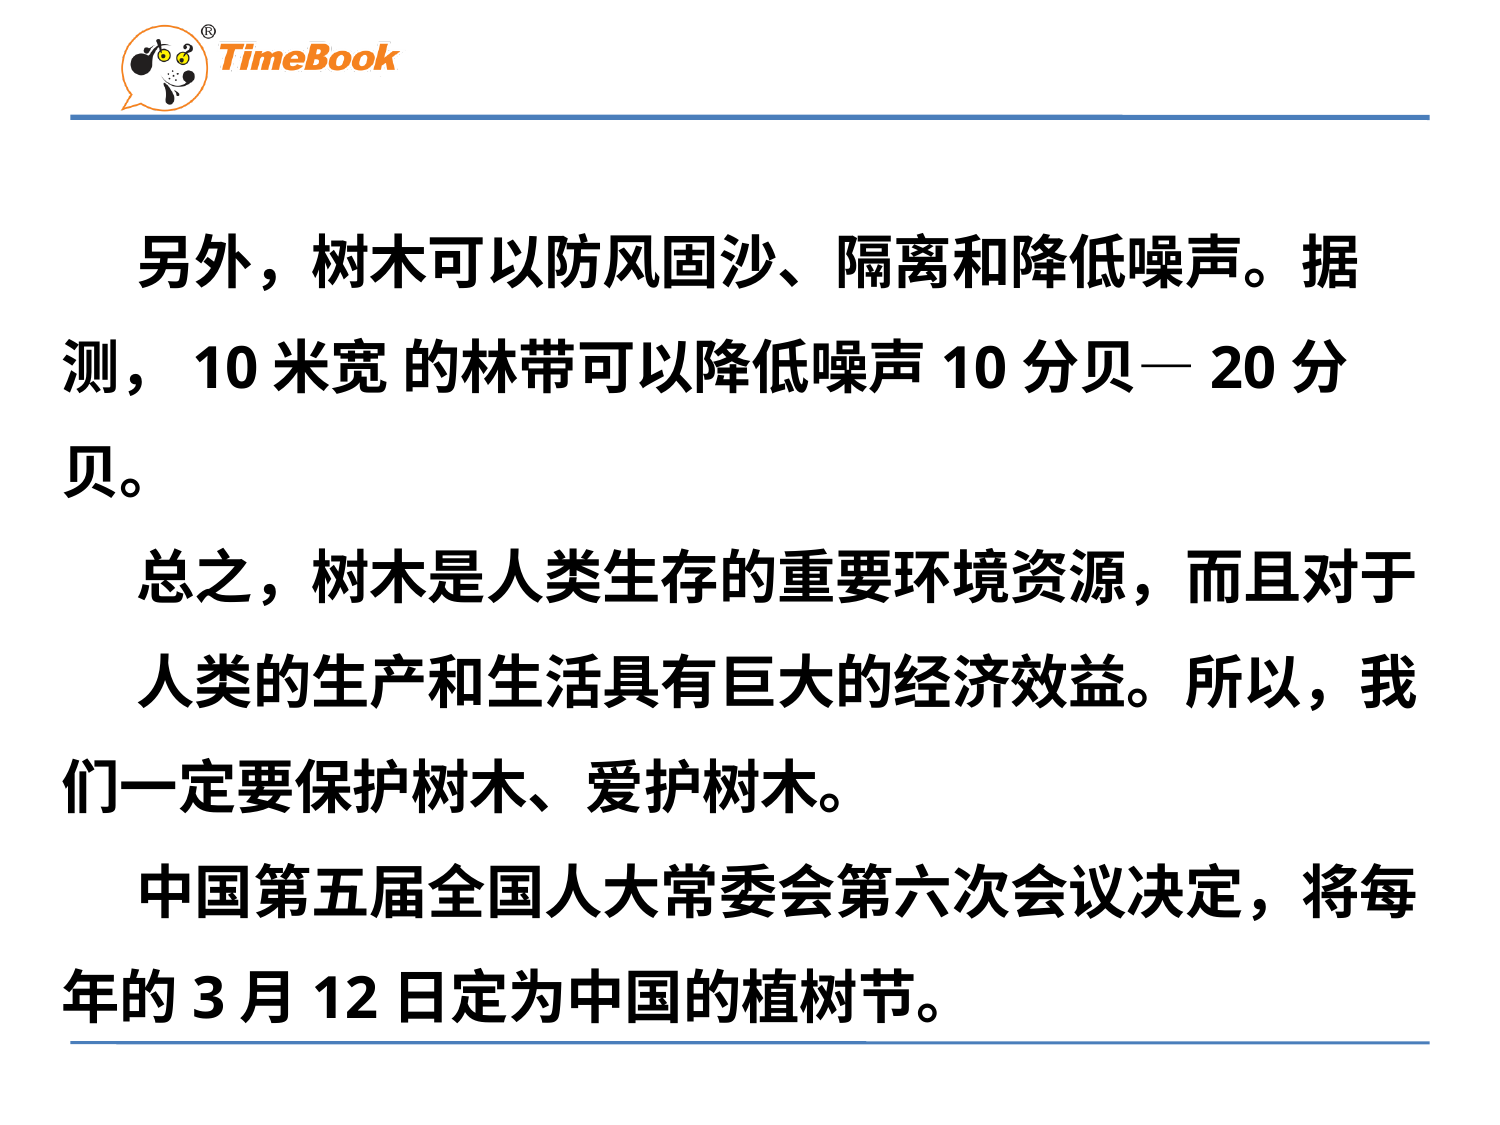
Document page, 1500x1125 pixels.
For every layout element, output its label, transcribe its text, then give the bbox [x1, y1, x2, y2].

text_box 另外，树木可以防风固沙、隔离和降低噪声。据测，10米宽 的林带可以降低噪声10分贝—20分贝。 总之，树木是人类生存的重要环境资源，而且对于 人类的生产和生活具有巨大的经济效益。所以，我们一定要保护树木、爱护树木。 中国第五届全国人大常委会第六次会议决定，将每年的3月12日定为中国的植树节。 [46, 183, 1477, 1038]
picture [118, 22, 408, 113]
